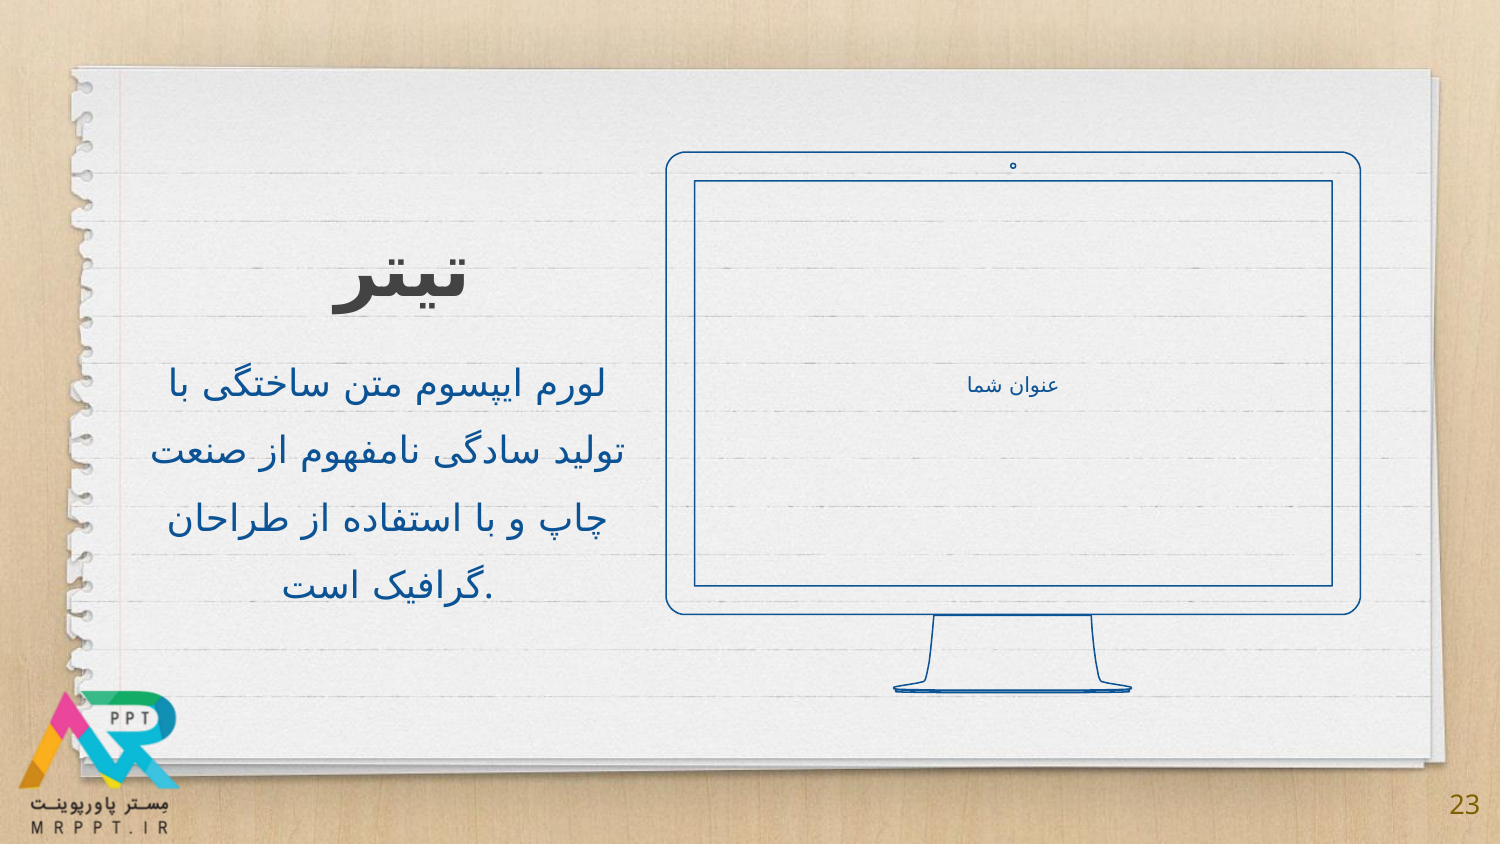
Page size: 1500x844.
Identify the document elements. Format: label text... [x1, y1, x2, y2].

text_box [666, 152, 1361, 693]
picture [0, 0, 1500, 844]
slide_number 23 [1429, 767, 1500, 844]
text_box تیتر [76, 185, 729, 327]
text_box عنوان شما [695, 180, 1332, 588]
text_box لورم ایپسوم متن ساختگی با تولید سادگی نامفهوم از صنعت چاپ و با استفاده از طراحان گرافیک است. [123, 327, 652, 824]
